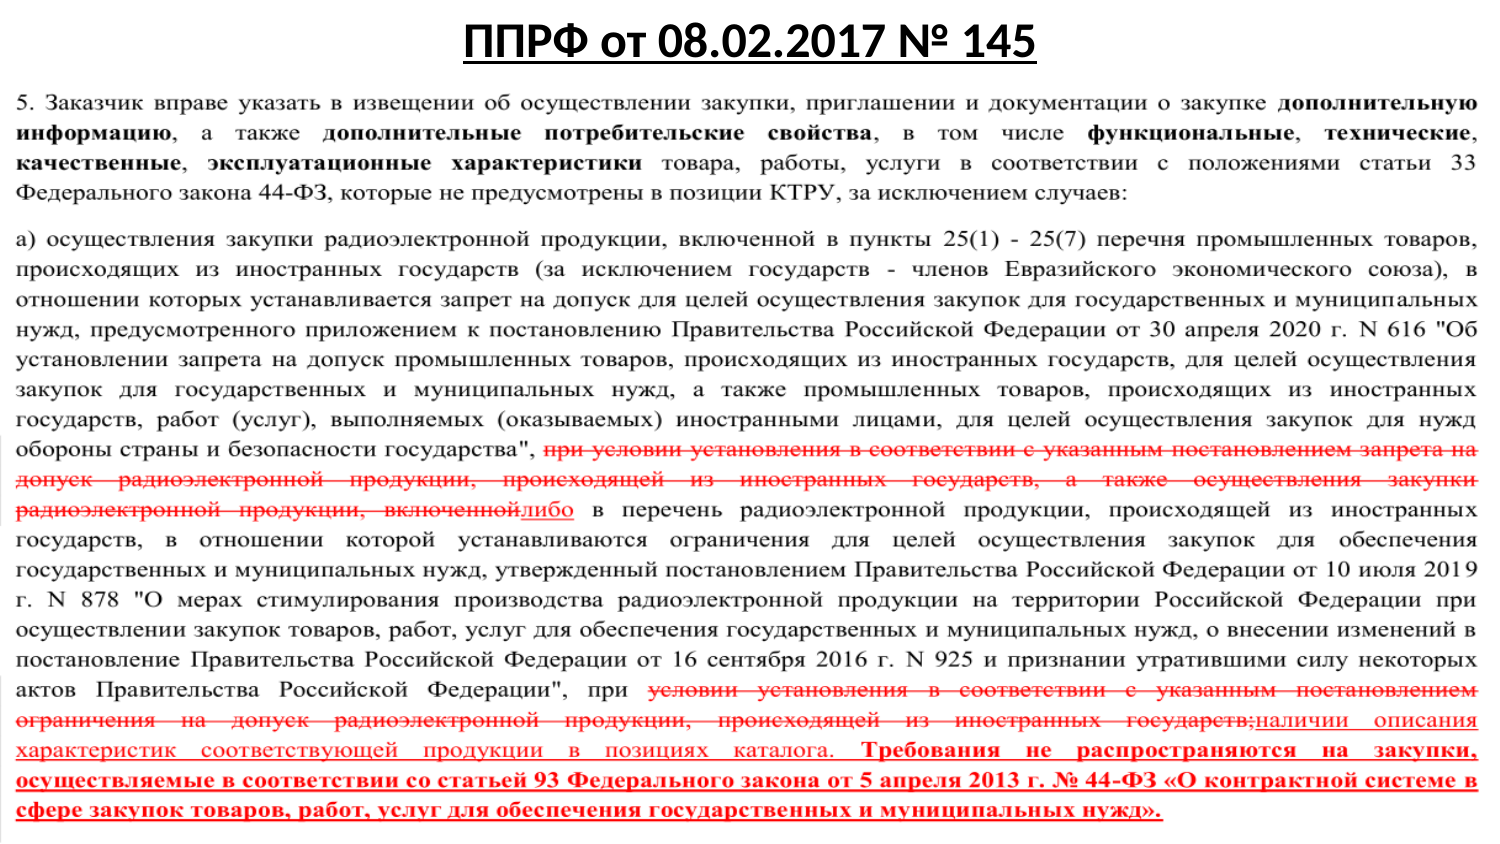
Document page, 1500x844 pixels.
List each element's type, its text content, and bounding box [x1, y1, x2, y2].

text_box ППРФ от 08.02.2017 № 145 [0, 0, 1500, 75]
picture [0, 86, 1500, 844]
